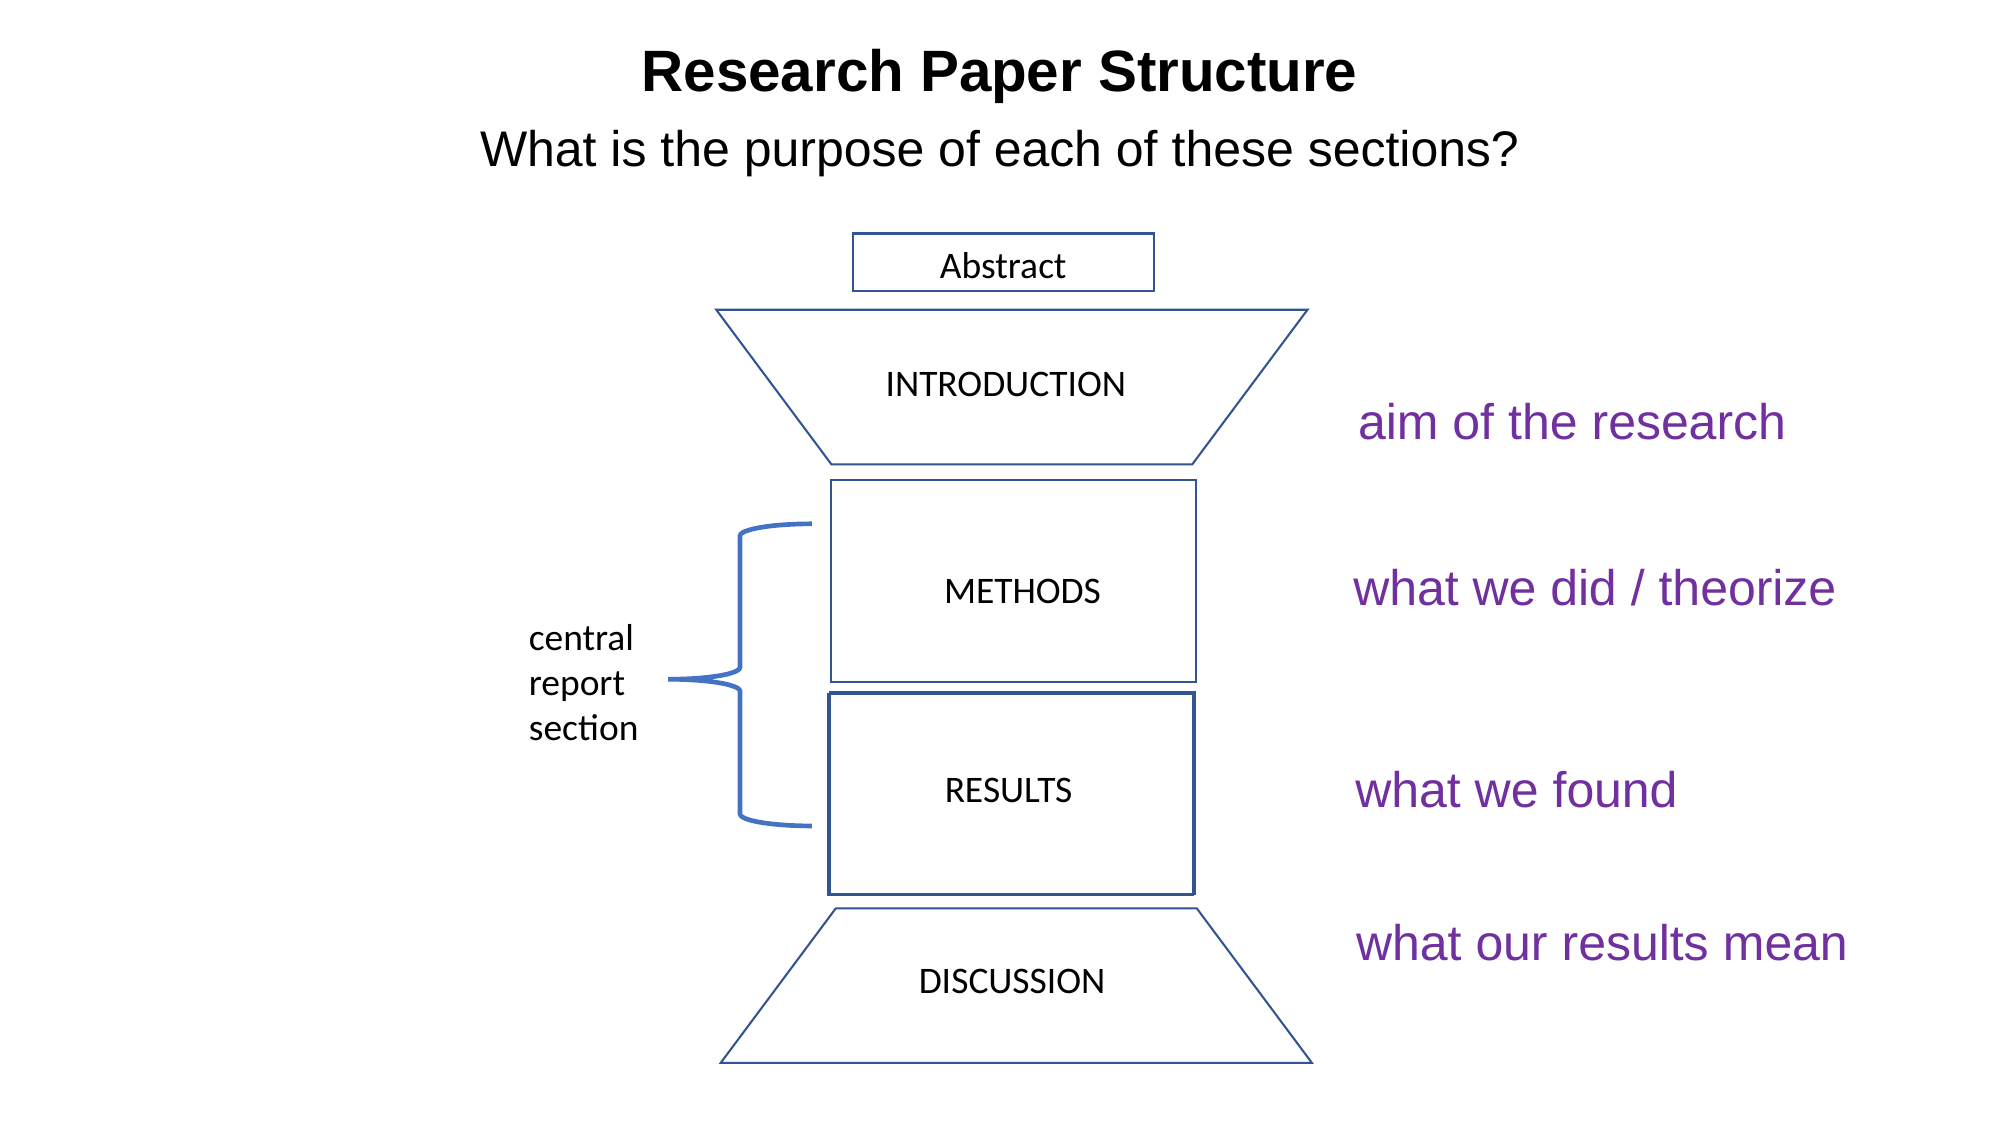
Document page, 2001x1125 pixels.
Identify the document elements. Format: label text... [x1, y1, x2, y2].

text_box what we found [1340, 750, 1693, 825]
text_box What is the purpose of each of these sections? [437, 109, 1563, 184]
text_box what we did / theorize [1338, 547, 1852, 623]
text_box aim of the research [1343, 382, 1802, 458]
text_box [513, 233, 1312, 1063]
text_box what our results mean [1341, 903, 1863, 978]
text_box Research Paper Structure [0, 33, 2000, 138]
